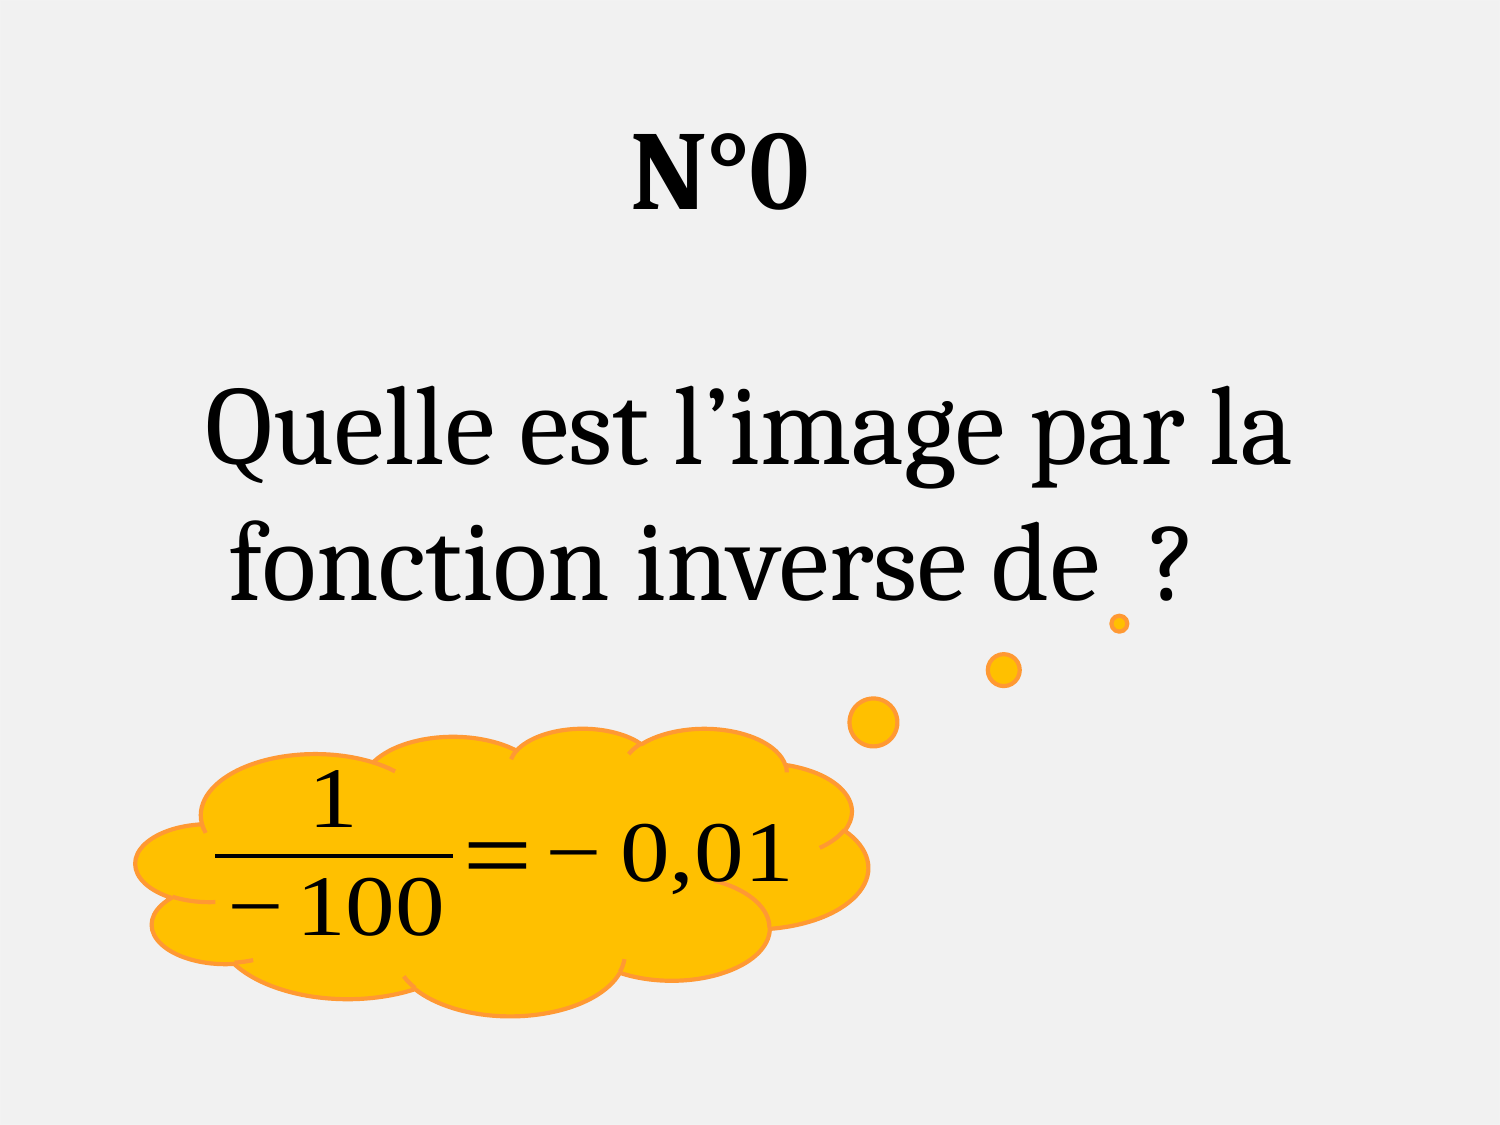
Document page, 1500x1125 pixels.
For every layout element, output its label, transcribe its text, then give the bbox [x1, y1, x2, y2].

text_box [133, 726, 871, 1019]
text_box N°0 [615, 89, 825, 240]
text_box [985, 652, 1022, 689]
text_box [1109, 613, 1130, 634]
text_box [847, 696, 900, 749]
